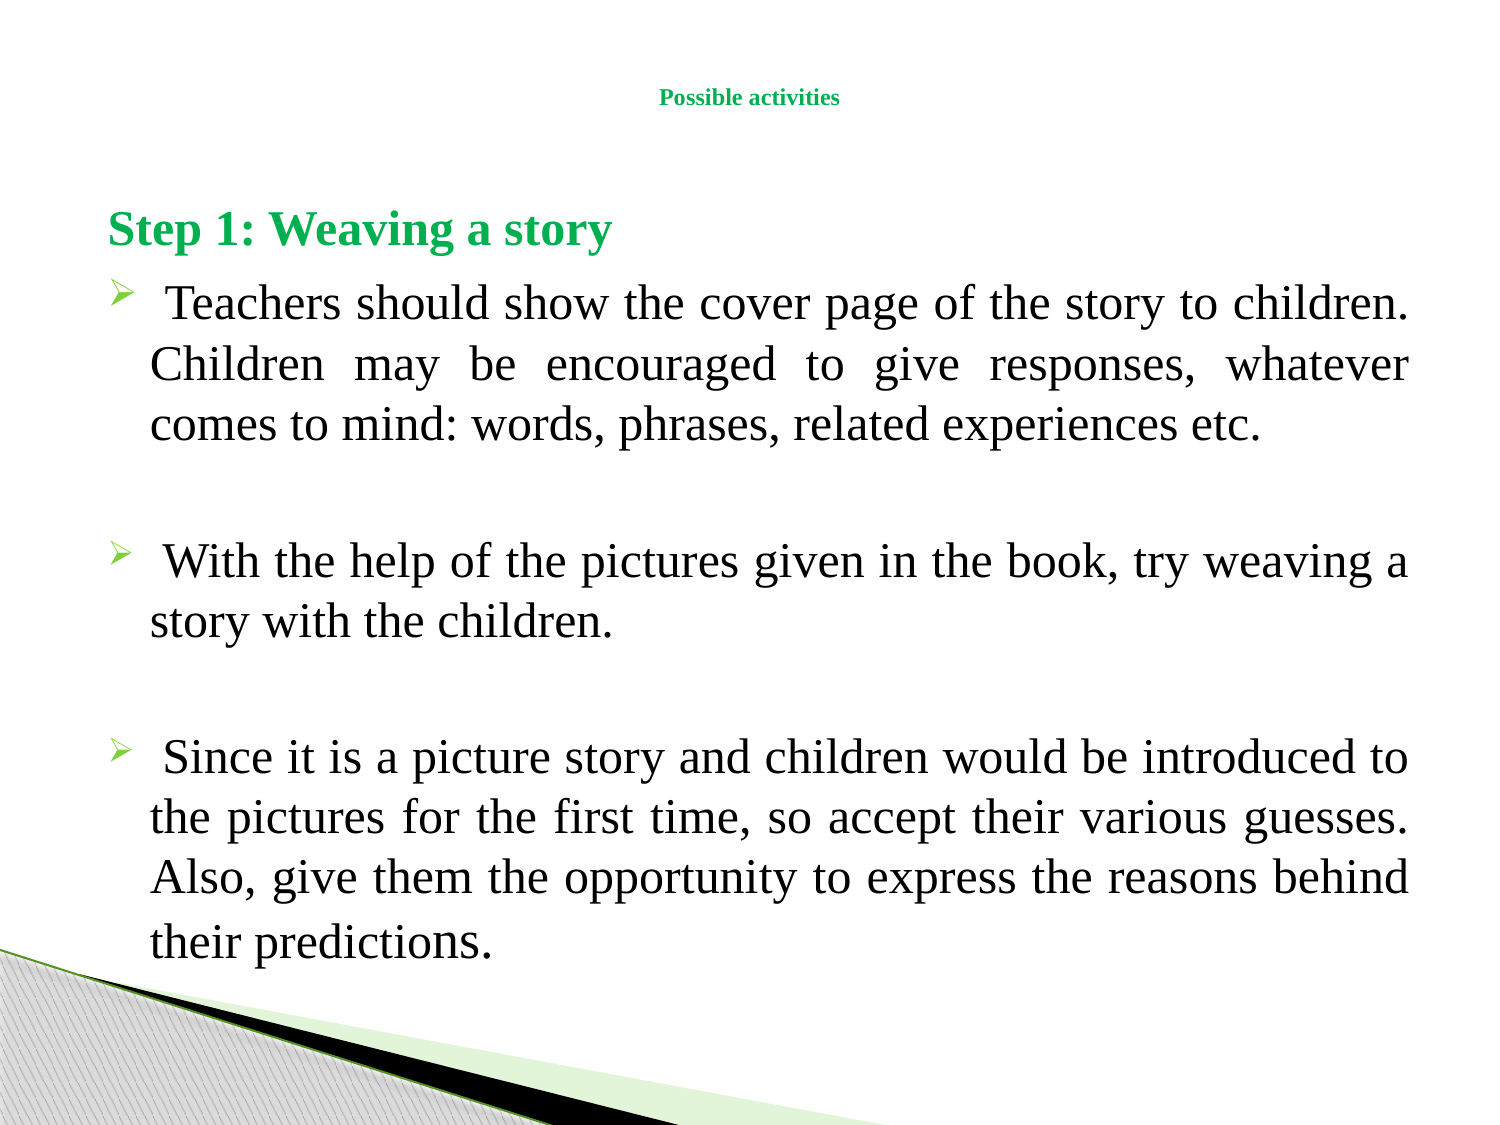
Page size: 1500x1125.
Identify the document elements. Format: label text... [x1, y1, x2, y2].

title Possible activities [75, 45, 1425, 163]
list Step 1: Weaving a story Teachers should show the cover page of the story to children. Children may be encouraged to give responses, whatever comes to mind: words, phrases, related experiences etc. With the help of the pictures given in the book, try weaving a story with the children. Since it is a picture story and children would be introduced to the pictures for the first time, so accept their various guesses. Also, give them the opportunity to express the reasons behind their predictions. [75, 187, 1425, 986]
